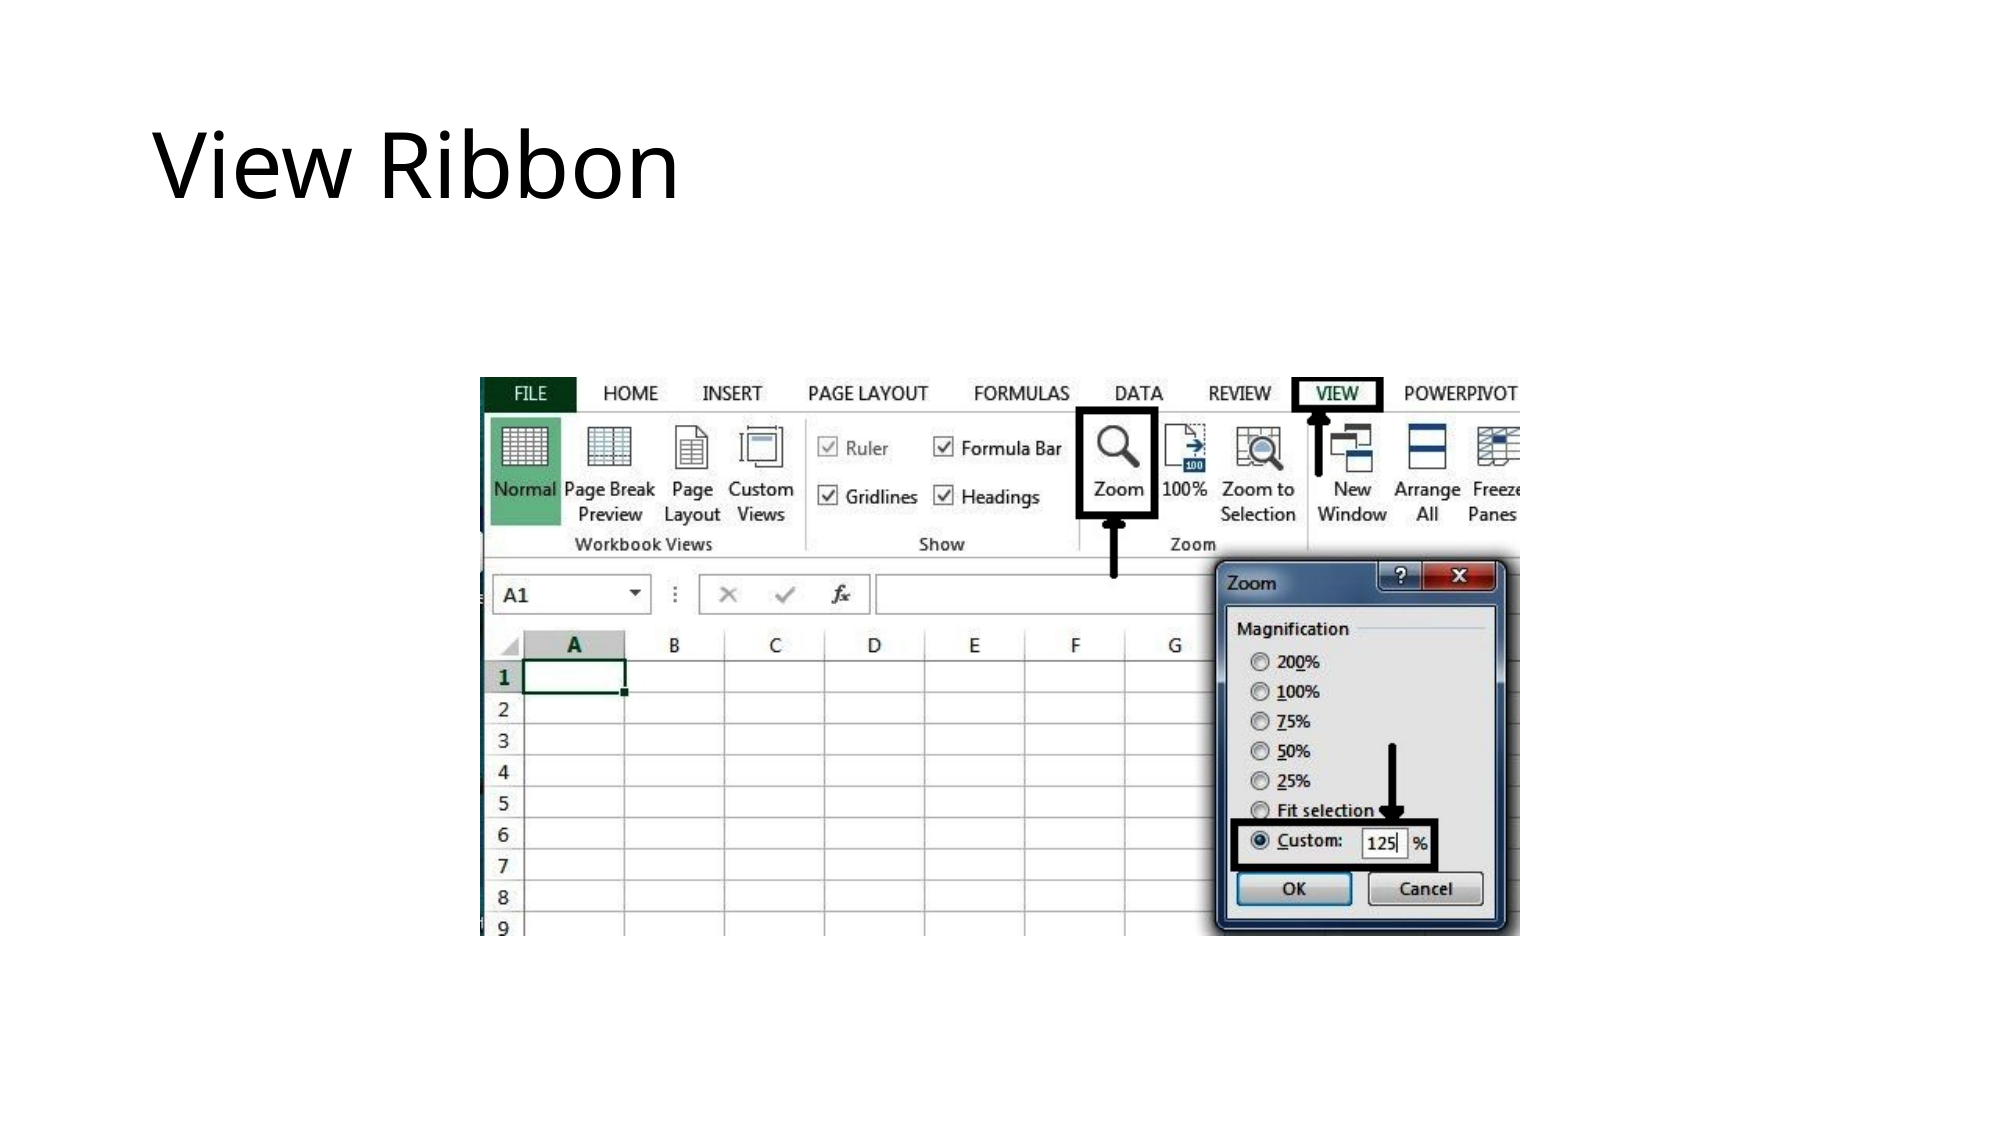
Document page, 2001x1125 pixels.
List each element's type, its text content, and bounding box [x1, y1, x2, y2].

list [480, 377, 1520, 936]
title View Ribbon [137, 59, 1863, 278]
